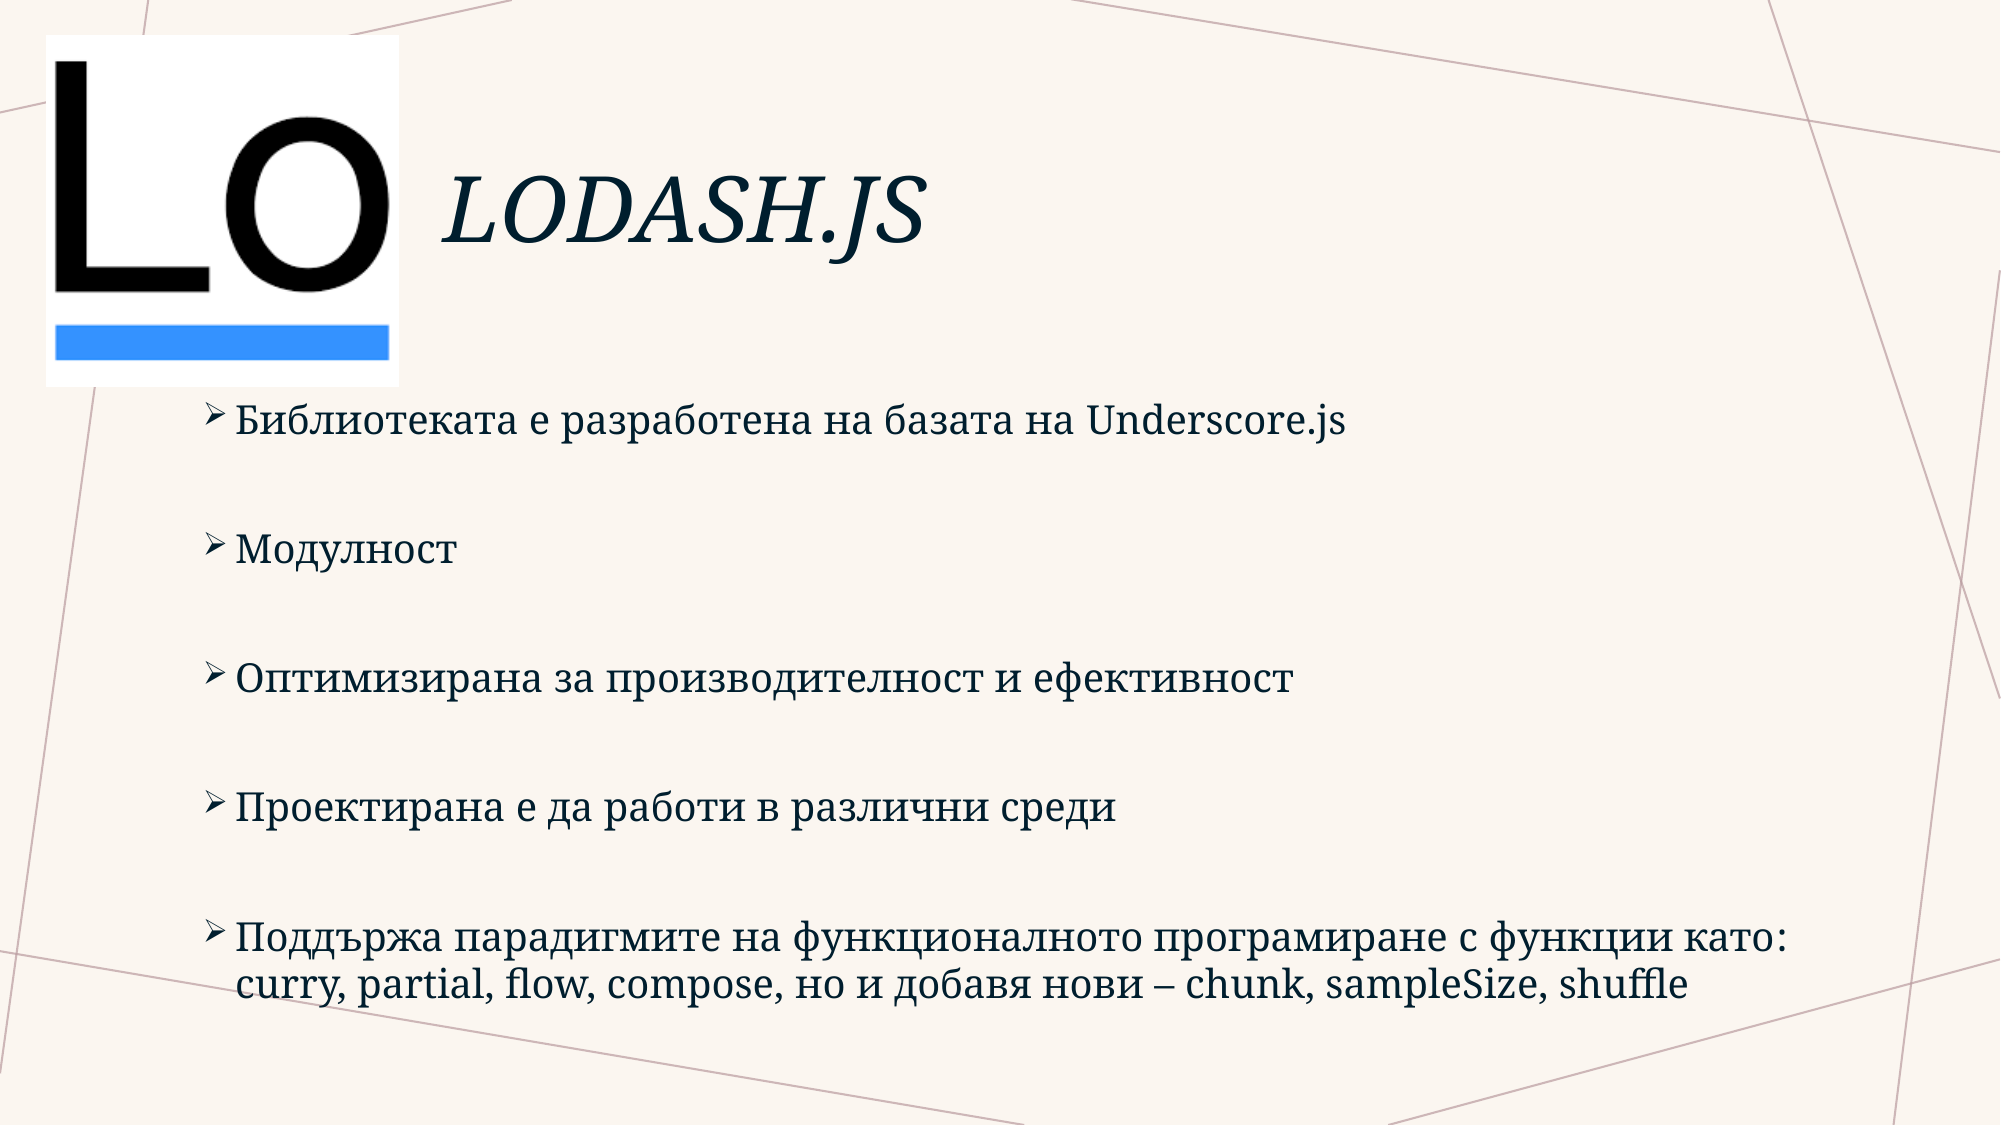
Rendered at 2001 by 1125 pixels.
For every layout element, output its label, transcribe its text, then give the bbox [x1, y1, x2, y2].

list Библиотеката е разработена на базата на Underscore.js Модулност Оптимизирана за производителност и ефективност Проектирана е да работи в различни среди Поддържа парадигмите на функционалното програмиране с функции като: curry, partial, flow, compose, но и добавя нови – chunk, sampleSize, shuffle [187, 386, 1813, 1060]
title LODASH.JS [428, 112, 1813, 315]
picture [46, 35, 399, 387]
